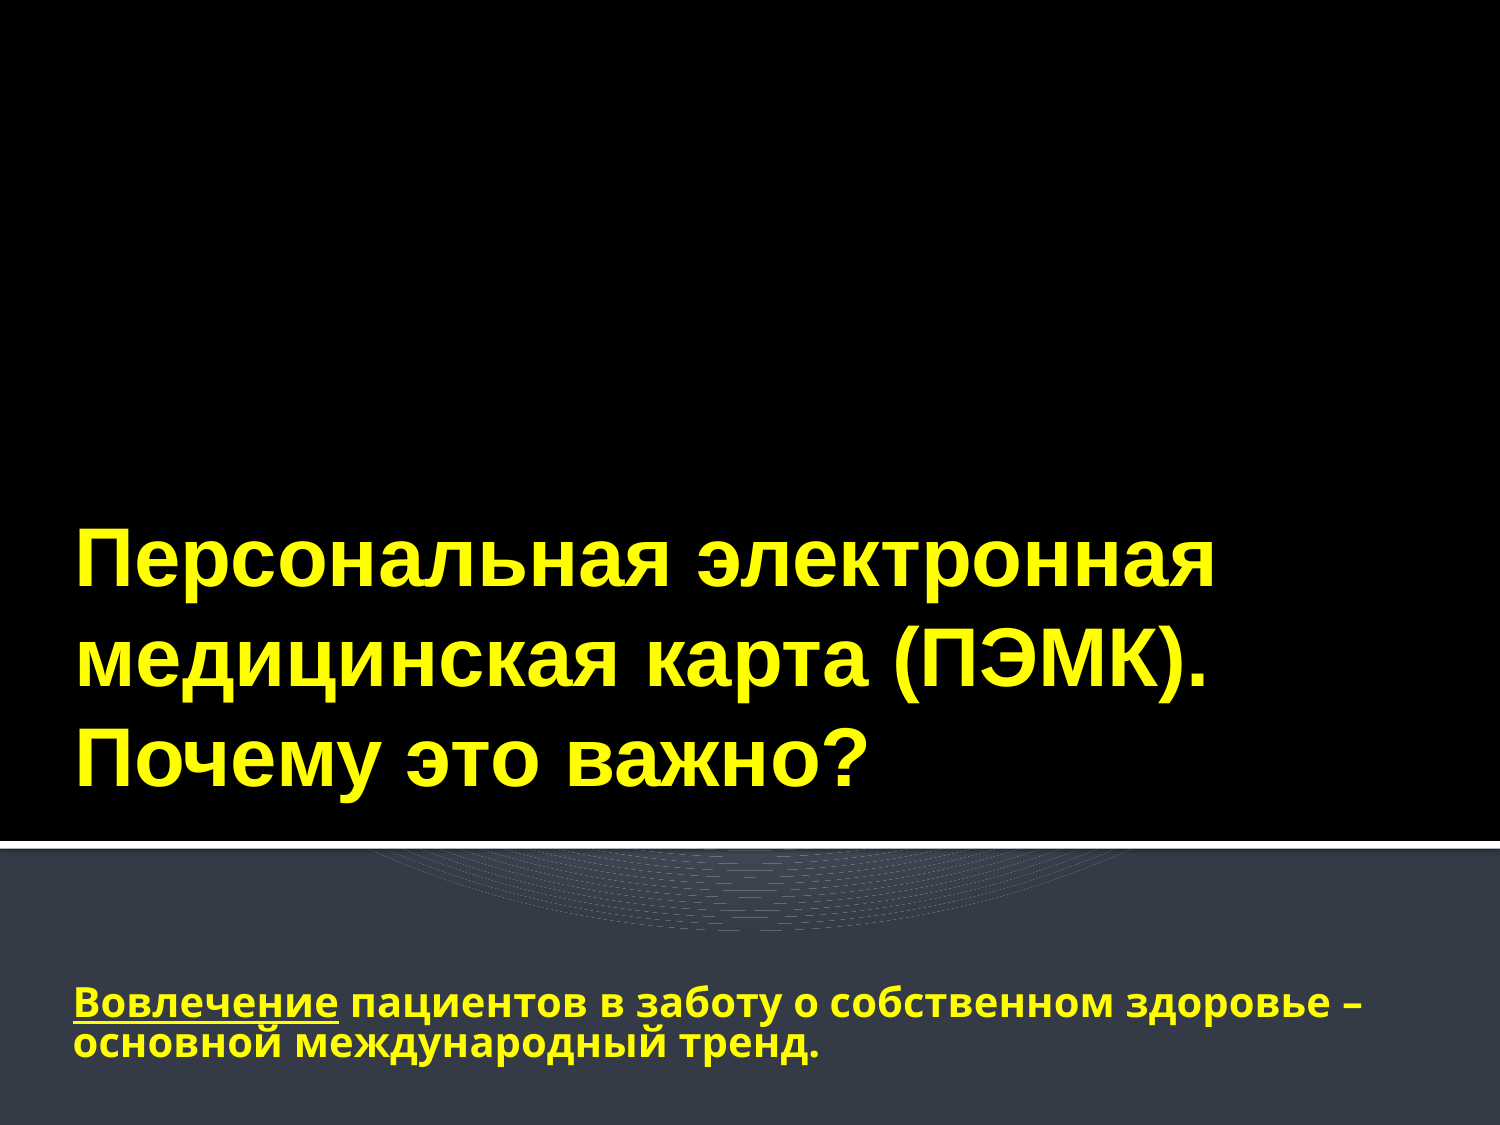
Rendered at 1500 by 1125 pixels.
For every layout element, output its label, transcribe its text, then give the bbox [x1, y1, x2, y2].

text_box Персональная электронная медицинская карта (ПЭМК). Почему это важно? [59, 495, 1257, 811]
subtitle Вовлечение пациентов в заботу о собственном здоровье – основной международный тренд. [52, 857, 1483, 1067]
